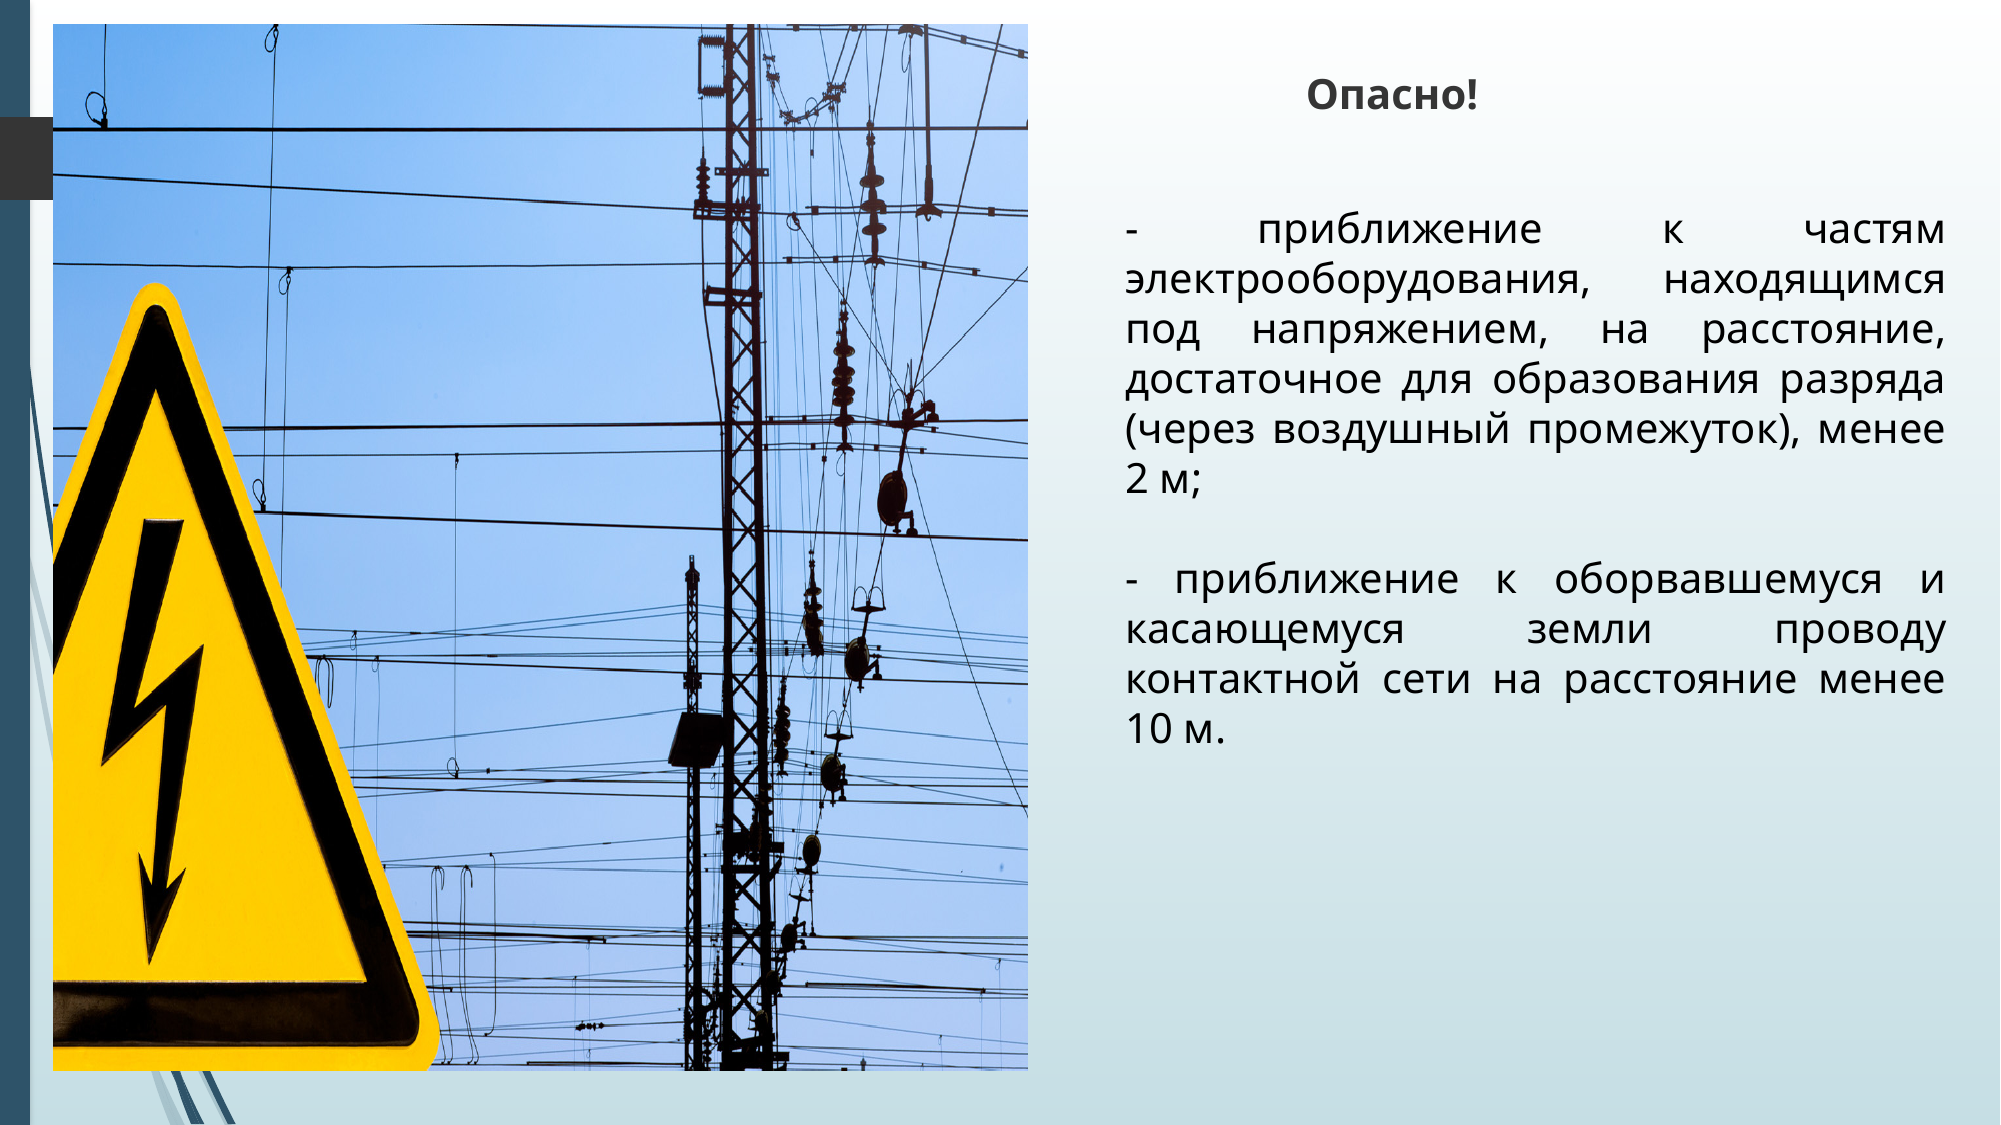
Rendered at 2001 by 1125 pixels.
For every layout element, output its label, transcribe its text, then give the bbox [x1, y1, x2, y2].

picture [53, 24, 1028, 1071]
text_box - приближение к частям электрооборудования, находящимся под напряжением, на расстояние, достаточное для образования разряда (через воздушный промежуток), менее 2 м; - приближение к оборвавшемуся и касающемуся земли проводу контактной сети на расстояние менее 10 м. [1110, 194, 1962, 760]
text_box Опасно! [1230, 60, 1565, 126]
